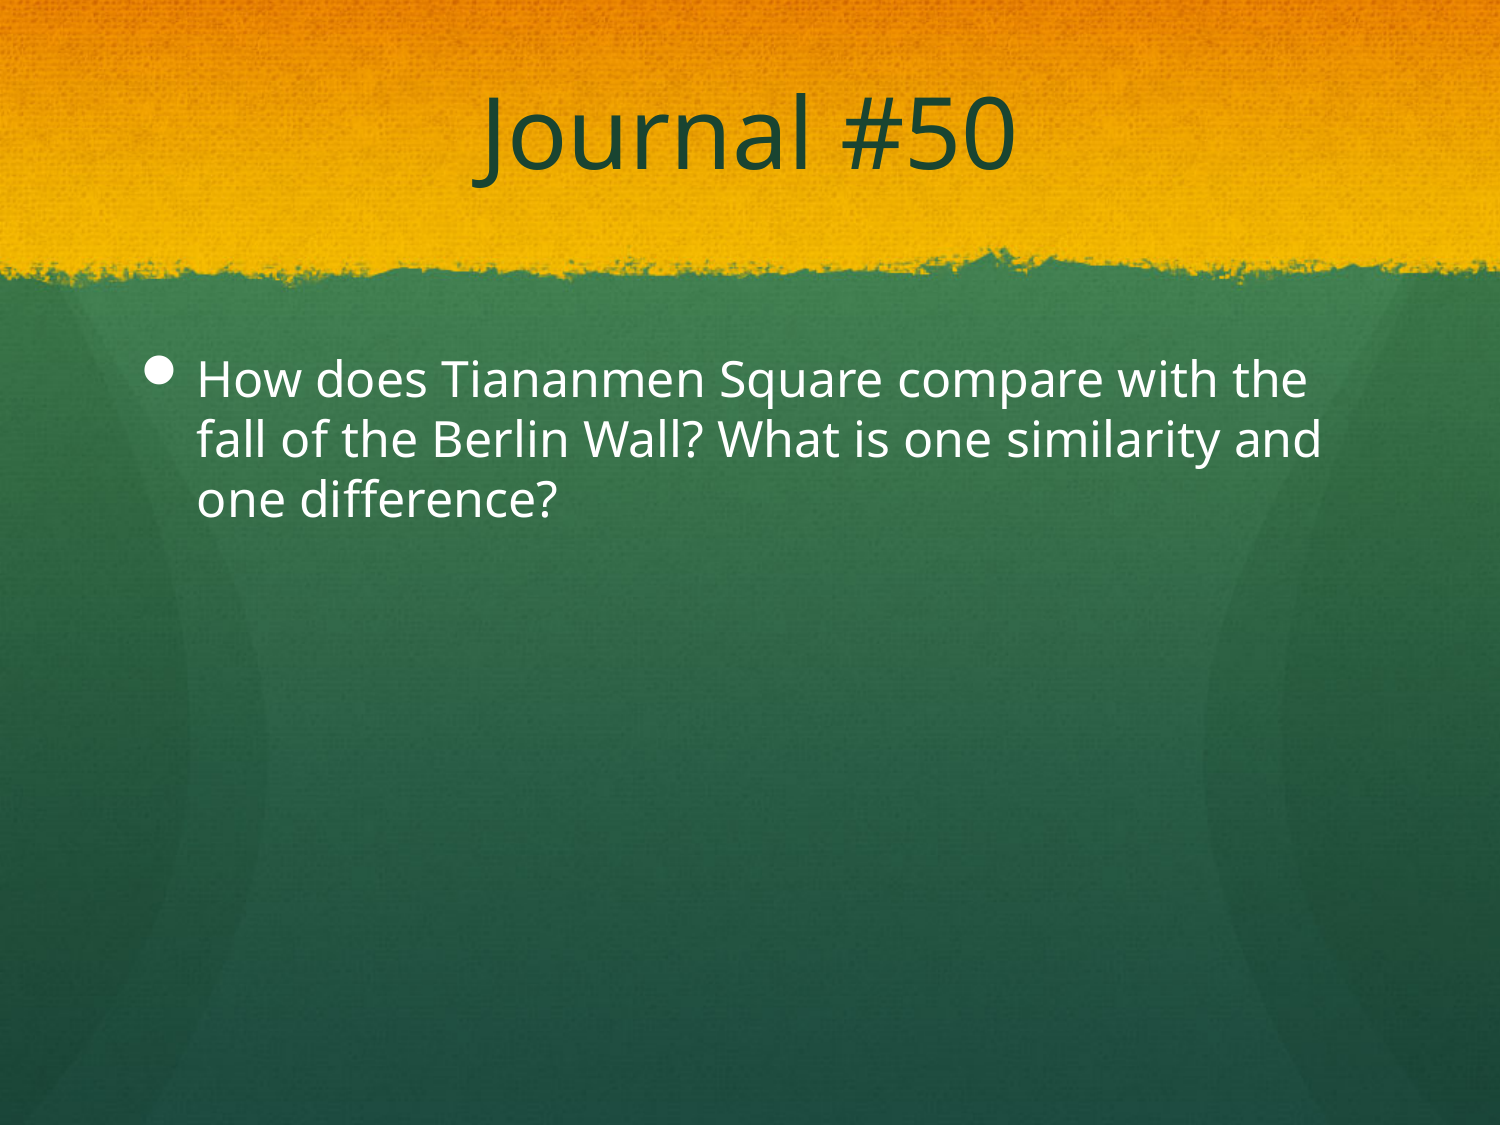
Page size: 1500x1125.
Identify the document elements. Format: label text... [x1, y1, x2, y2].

picture [0, 0, 1500, 1125]
list How does Tiananmen Square compare with the fall of the Berlin Wall? What is one similarity and one difference? [125, 339, 1375, 1026]
title Journal #50 [125, 13, 1375, 246]
